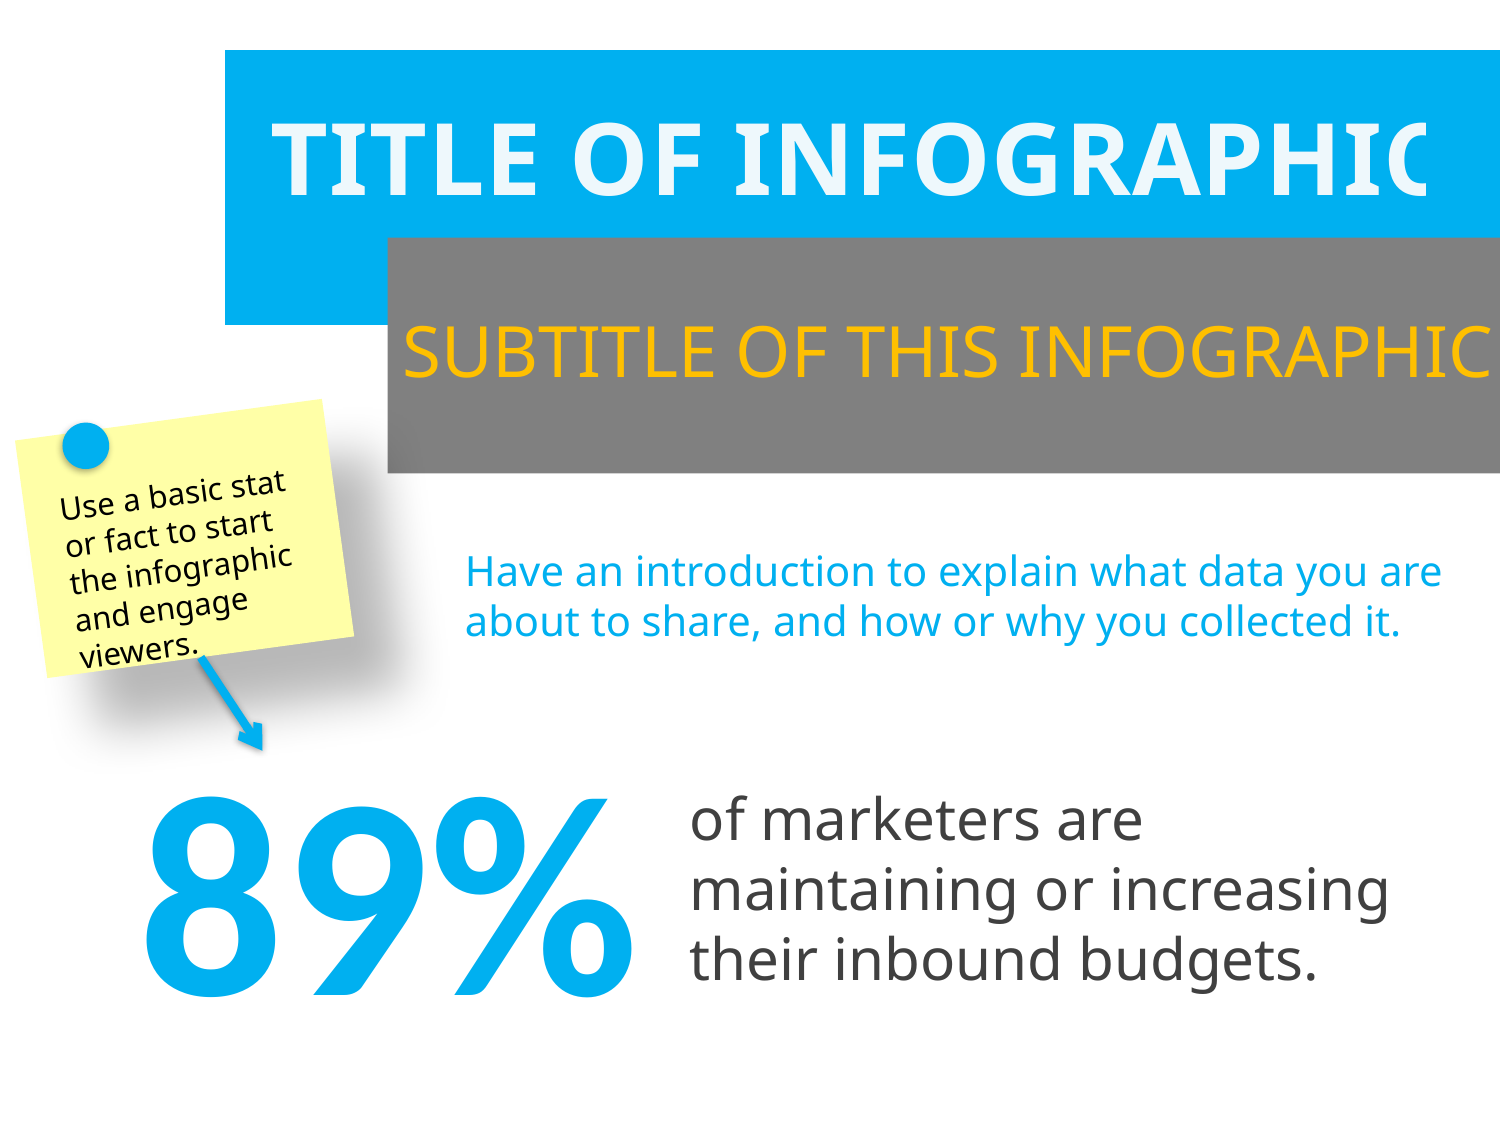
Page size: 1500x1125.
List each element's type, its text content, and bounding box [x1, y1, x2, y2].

text_box of marketers are maintaining or increasing their inbound budgets. [675, 774, 1475, 1000]
text_box [385, 235, 1500, 475]
text_box [223, 48, 1500, 327]
text_box 89% [115, 699, 663, 1060]
text_box SUBTITLE OF THIS INFOGRAPHIC [387, 298, 1500, 399]
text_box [29, 417, 343, 661]
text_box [200, 659, 263, 752]
text_box TITLE OF INFOGRAPHIC [255, 87, 1465, 223]
text_box Have an introduction to explain what data you are about to share, and how or why you collected it. [449, 537, 1488, 653]
